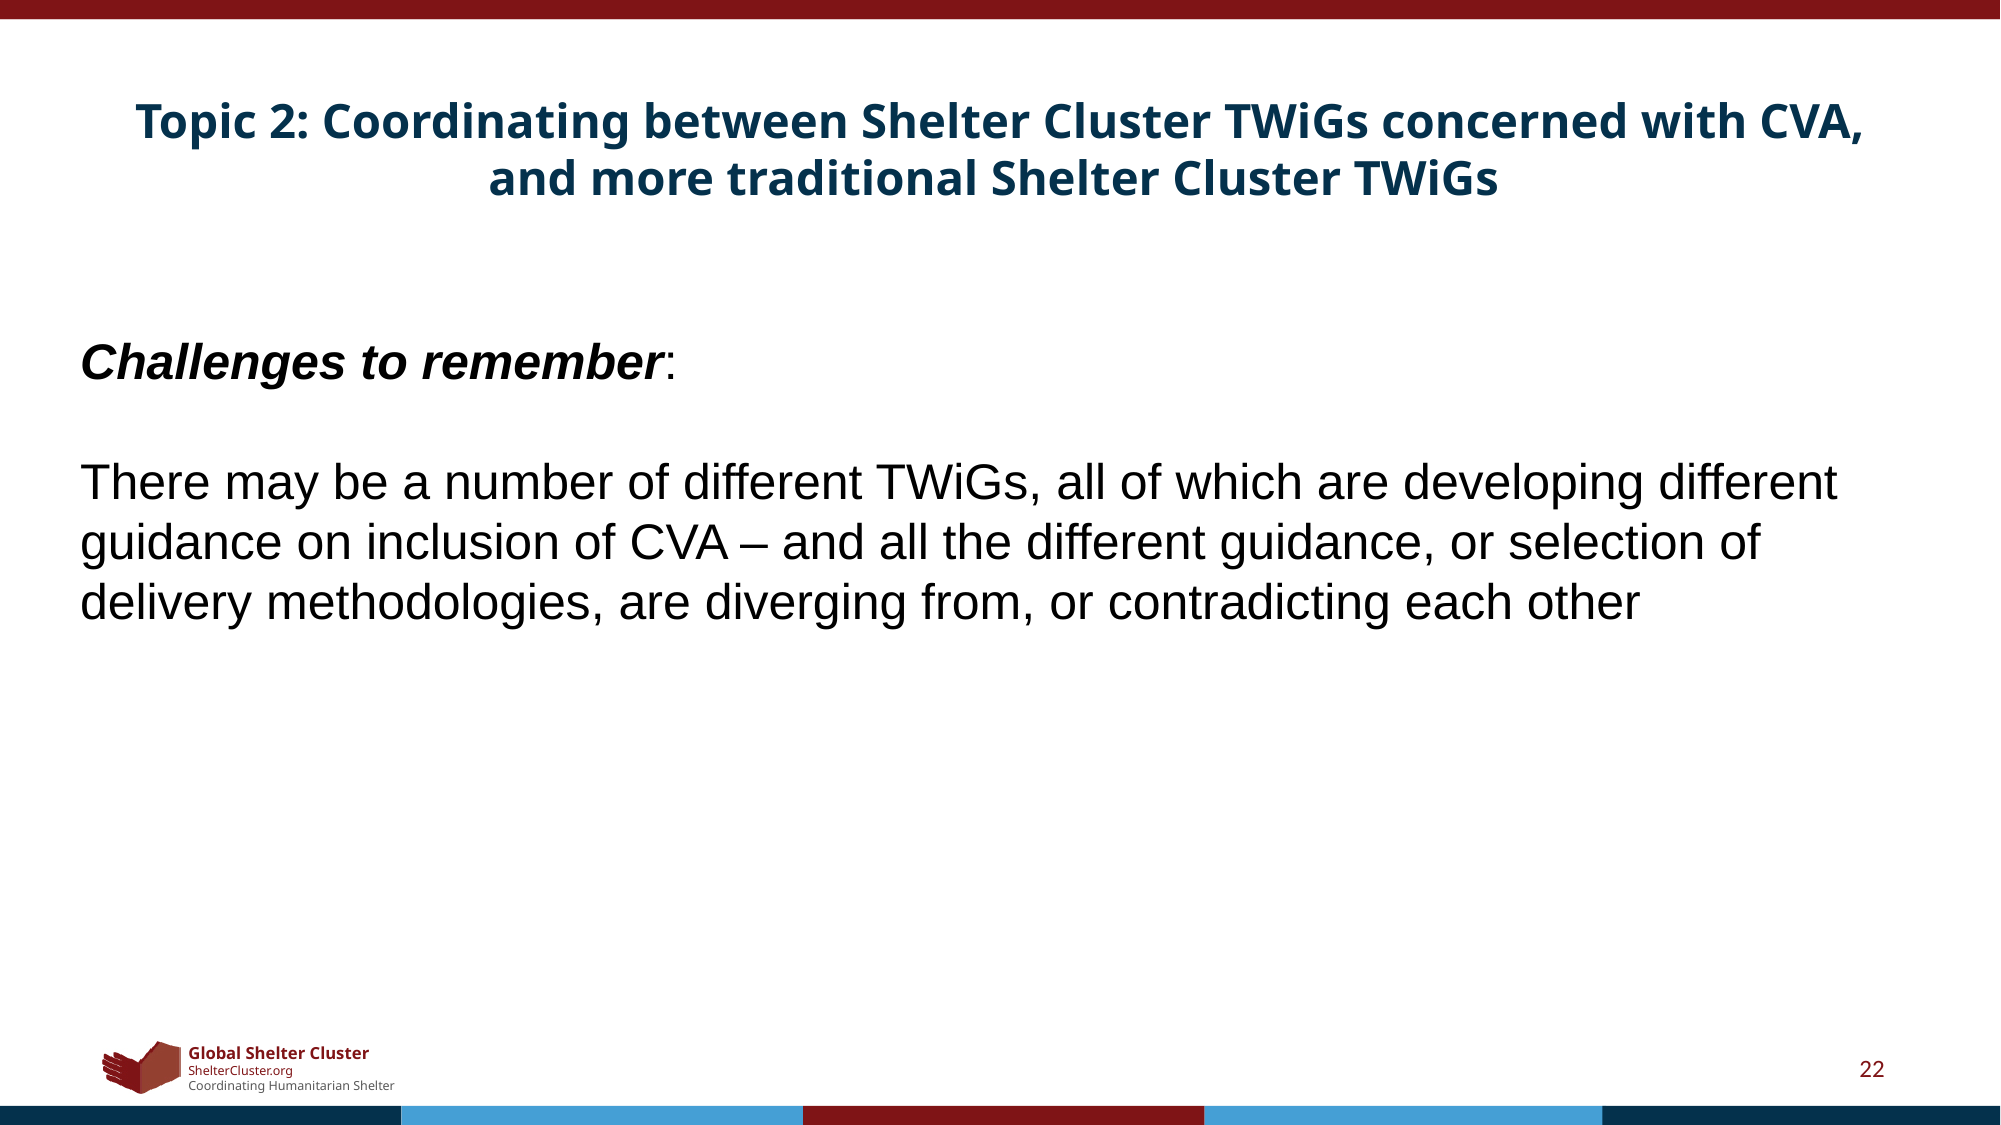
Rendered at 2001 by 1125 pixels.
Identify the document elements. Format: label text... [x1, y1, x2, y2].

title Topic 2: Coordinating between Shelter Cluster TWiGs concerned with CVA, and more traditional Shelter Cluster TWiGs [99, 82, 1900, 271]
picture [102, 1041, 181, 1094]
text_box Challenges to remember: There may be a number of different TWiGs, all of which are developing different guidance on inclusion of CVA – and all the different guidance, or selection of delivery methodologies, are diverging from, or contradicting each other [65, 321, 1935, 737]
slide_number 22 [1433, 1037, 1900, 1098]
